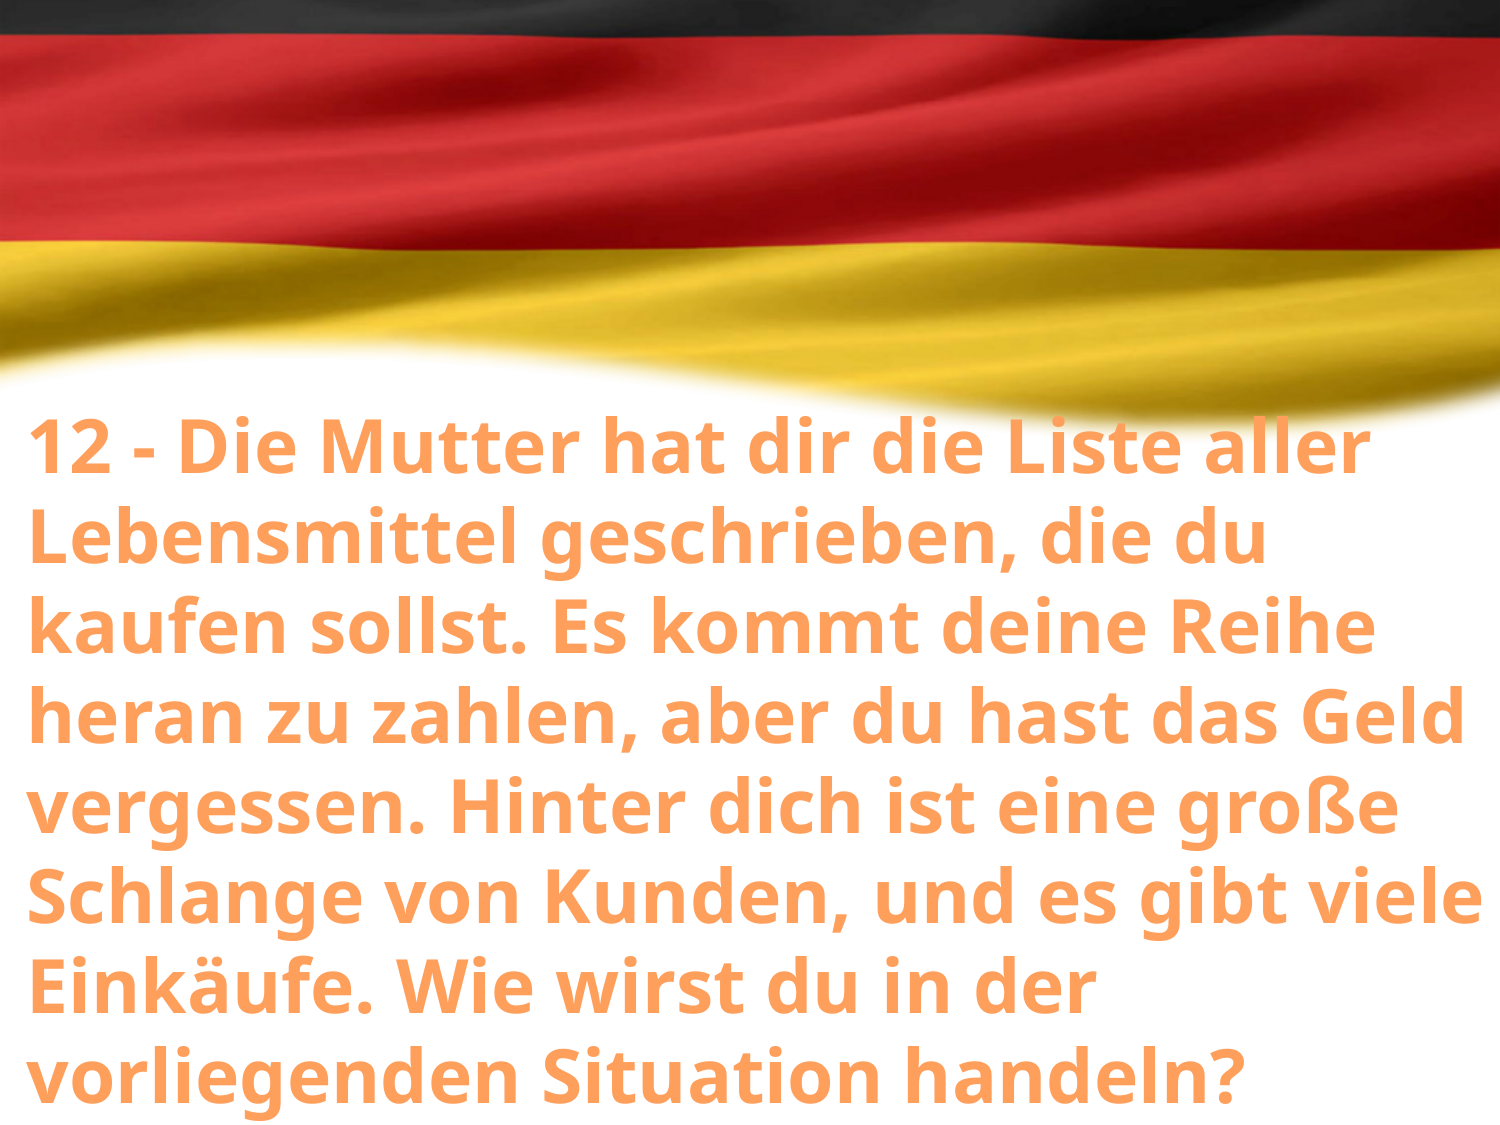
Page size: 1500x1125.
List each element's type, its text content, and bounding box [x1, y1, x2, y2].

text_box 12 - Die Mutter hat dir die Liste aller Lebensmittel geschrieben, die du kaufen sollst. Es kommt deine Reihe heran zu zahlen, aber du hast das Geld vergessen. Hinter dich ist eine große Schlange von Kunden, und es gibt viele Einkäufe. Wie wirst du in der vorliegenden Situation handeln? [11, 390, 1500, 1125]
text_box [0, 0, 1500, 390]
